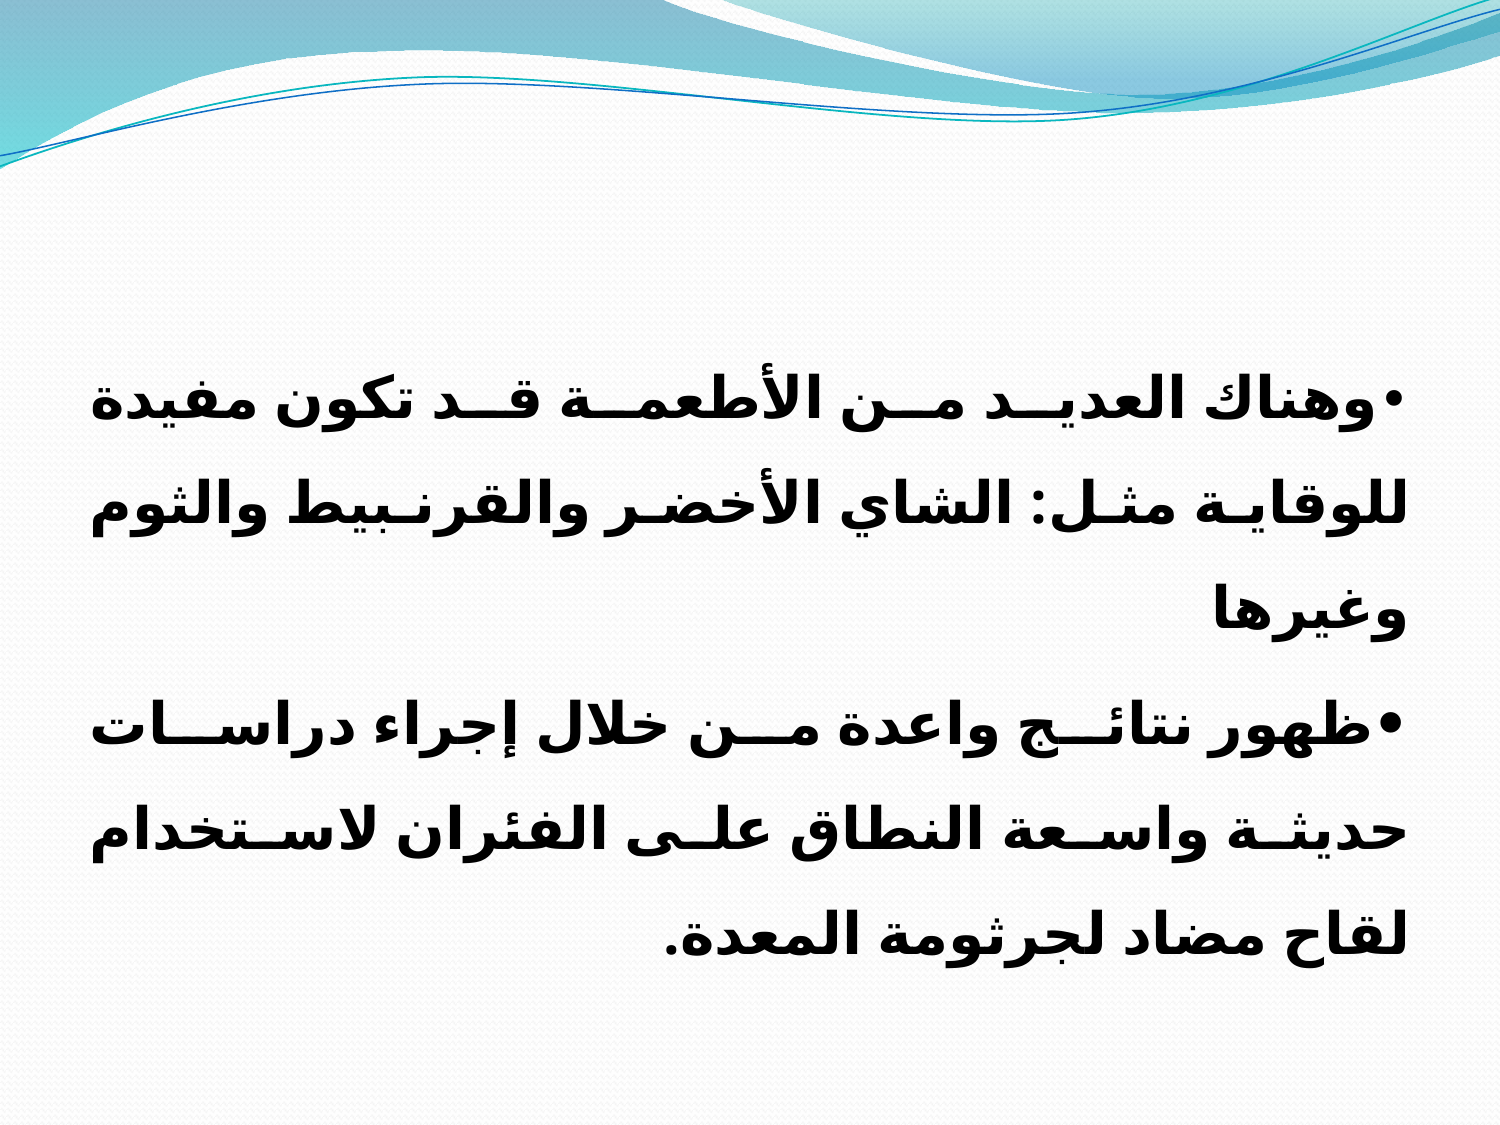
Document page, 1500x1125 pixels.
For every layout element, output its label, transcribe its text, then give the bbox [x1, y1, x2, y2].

list •وهناك العديد من الأطعمة قد تكون مفيدة للوقاية مثل: الشاي الأخضر والقرنبيط والثوم وغيرها •ظهور نتائج واعدة من خلال إجراء دراسات حديثة واسعة النطاق على الفئران لاستخدام لقاح مضاد لجرثومة المعدة. [75, 317, 1425, 1038]
